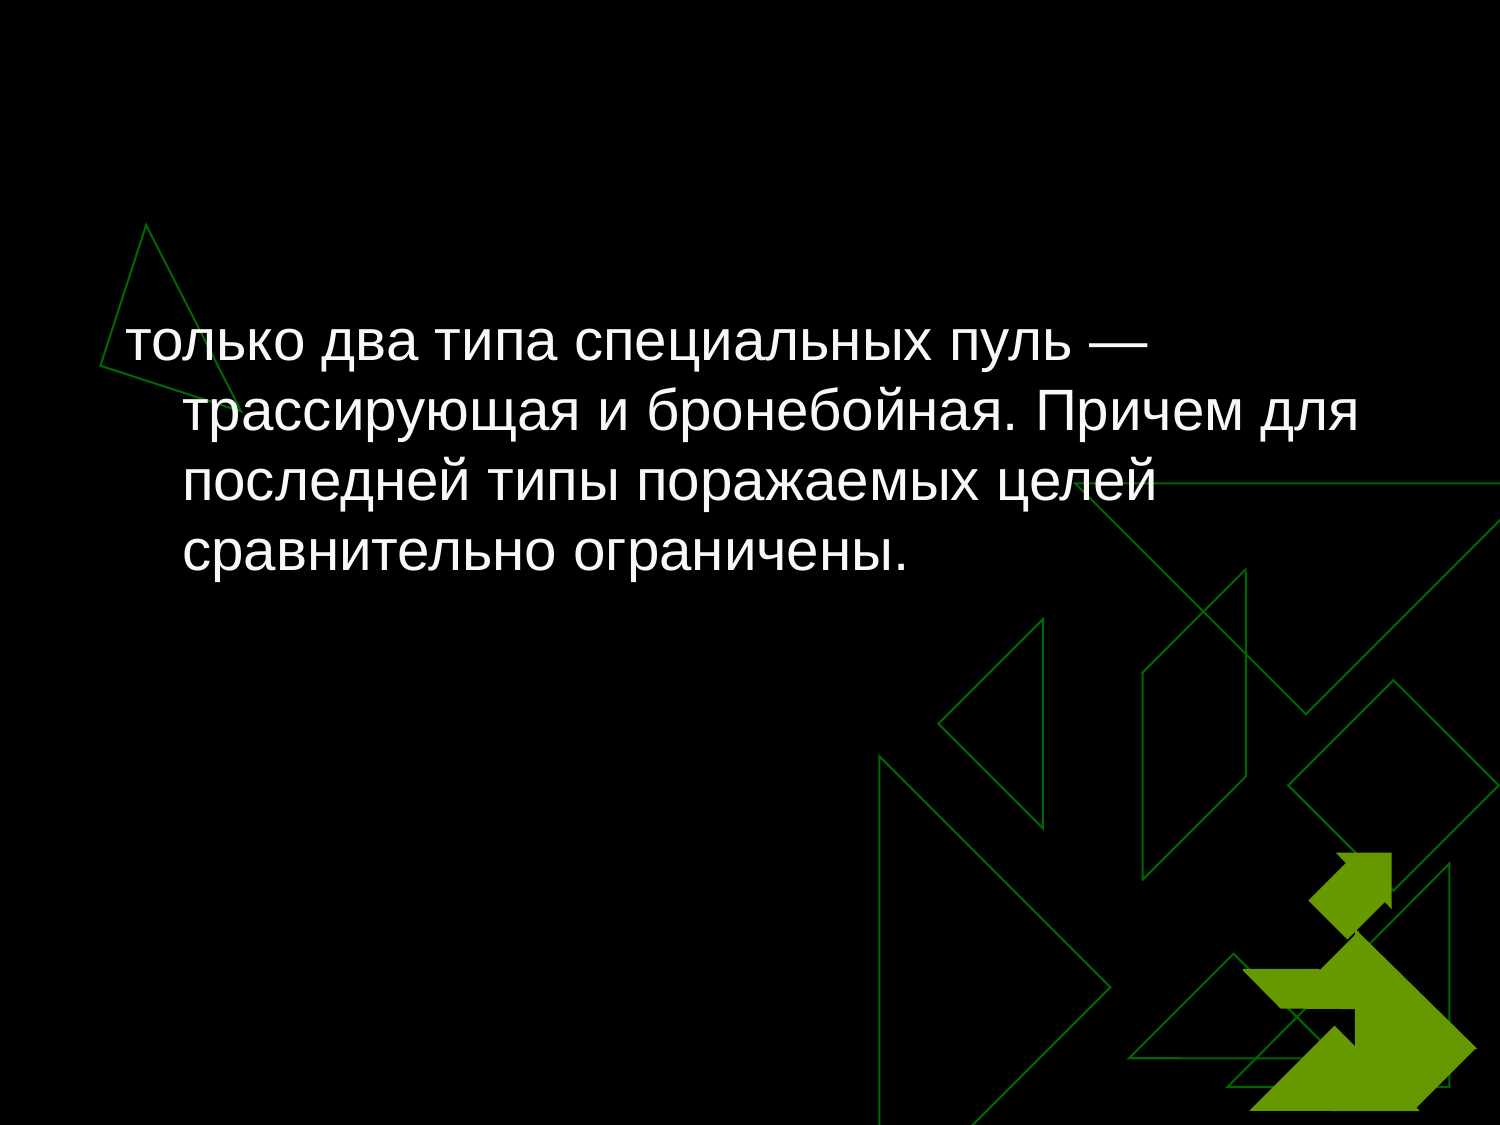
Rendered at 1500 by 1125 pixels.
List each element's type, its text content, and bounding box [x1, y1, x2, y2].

list только два типа специальных пуль — трассирующая и бронебойная. Причем для последней типы поражаемых целей сравнительно ограничены. [110, 294, 1395, 970]
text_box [1243, 853, 1476, 1125]
